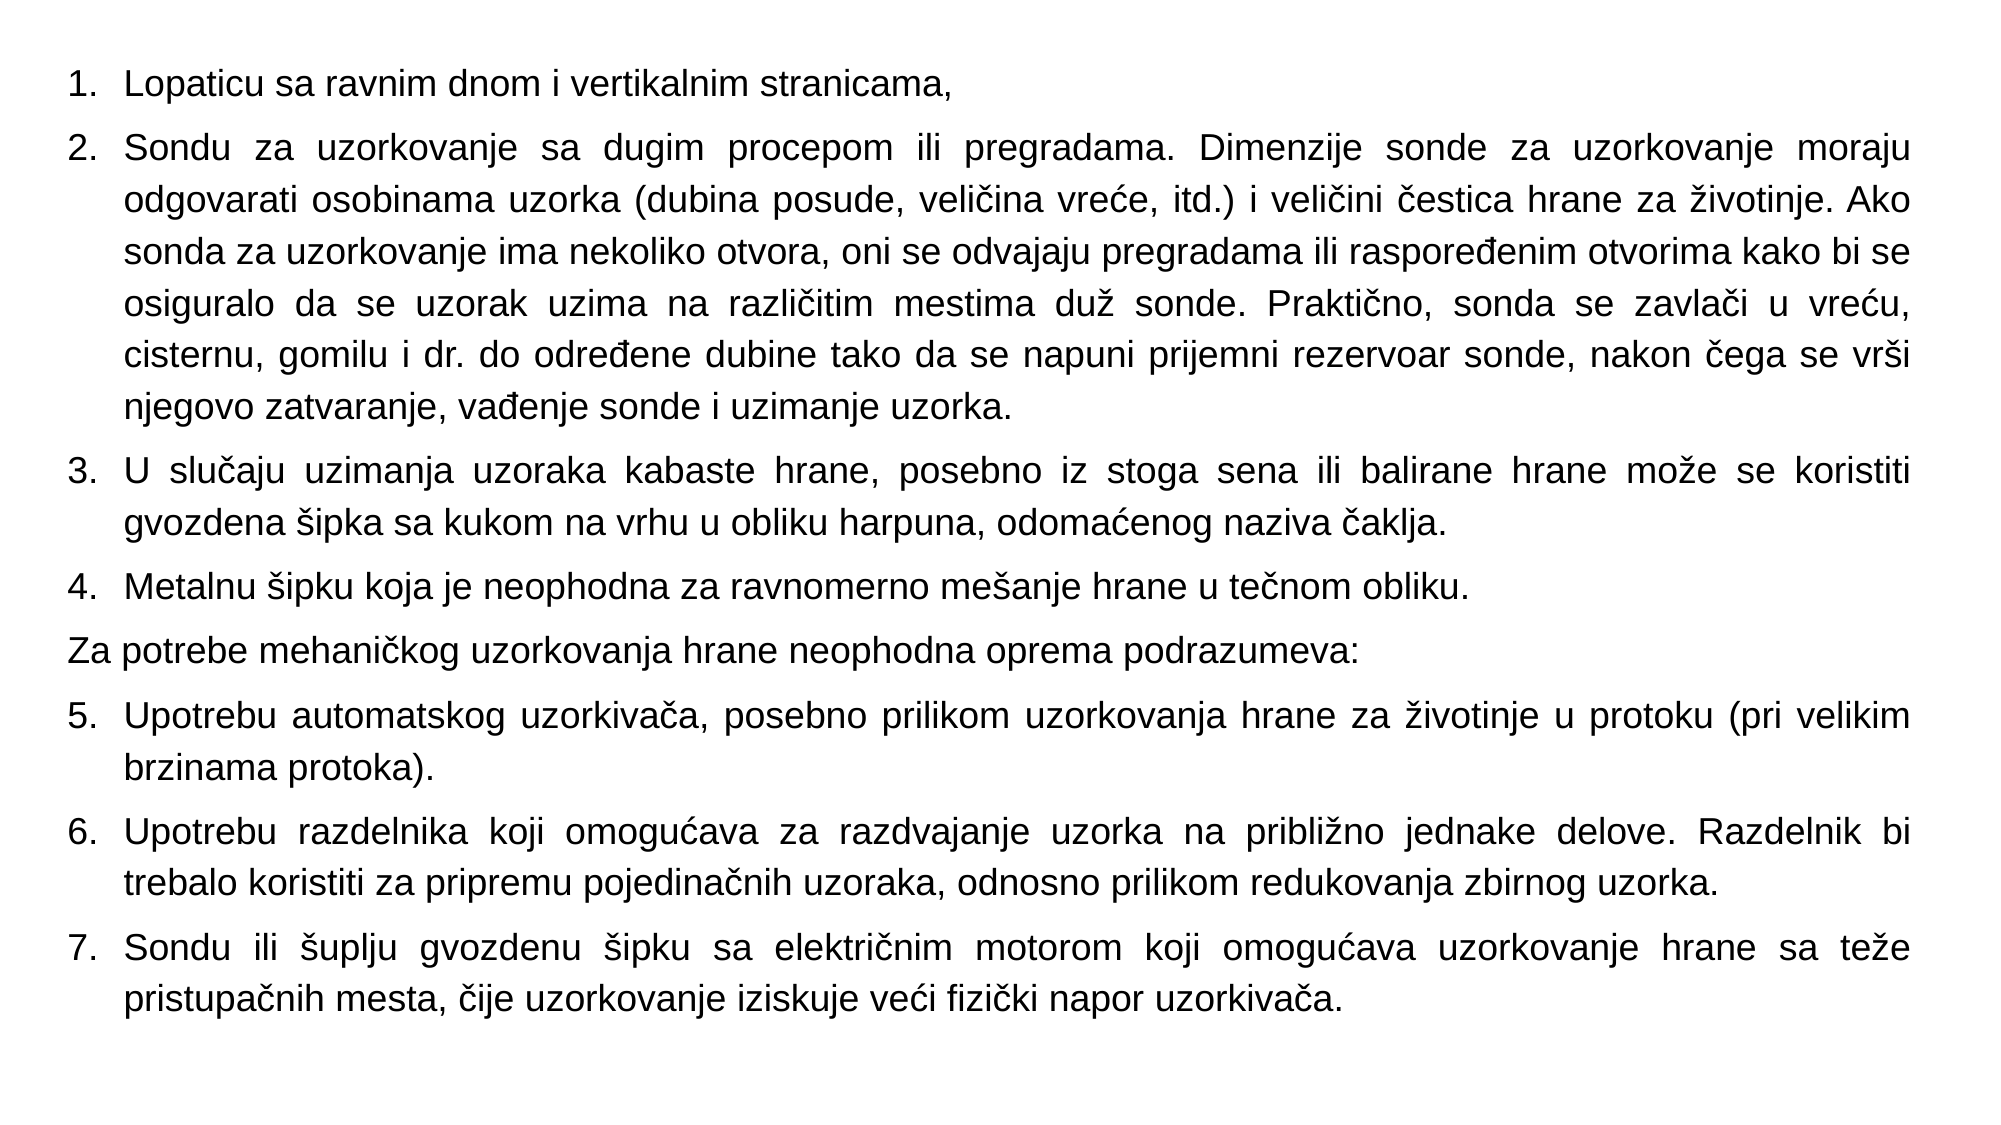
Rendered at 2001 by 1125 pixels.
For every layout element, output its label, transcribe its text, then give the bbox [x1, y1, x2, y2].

text_box Lopaticu sa ravnim dnom i vertikalnim stranicama, Sondu za uzorkovanje sa dugim procepom ili pregradama. Dimenzije sonde za uzorkovanje moraju odgovarati osobinama uzorka (dubina posude, veličina vreće, itd.) i veličini čestica hrane za životinje. Ako sonda za uzorkovanje ima nekoliko otvora, oni se odvajaju pregradama ili raspoređenim otvorima kako bi se osiguralo da se uzorak uzima na različitim mestima duž sonde. Praktično, sonda se zavlači u vreću, cisternu, gomilu i dr. do određene dubine tako da se napuni prijemni rezervoar sonde, nakon čega se vrši njegovo zatvaranje, vađenje sonde i uzimanje uzorka. U slučaju uzimanja uzoraka kabaste hrane, posebno iz stoga sena ili balirane hrane može se koristiti gvozdena šipka sa kukom na vrhu u obliku harpuna, odomaćenog naziva čaklja. Metalnu šipku koja je neophodna za ravnomerno mešanje hrane u tečnom obliku. Za potrebe mehaničkog uzorkovanja hrane neophodna oprema podrazumeva: Upotrebu automatskog uzorkivača, posebno prilikom uzorkovanja hrane za životinje u protoku (pri velikim brzinama protoka). Upotrebu razdelnika koji omogućava za razdvajanje uzorka na približno jednake delove. Razdelnik bi trebalo koristiti za pripremu pojedinačnih uzoraka, odnosno prilikom redukovanja zbirnog uzorka. Sondu ili šuplju gvozdenu šipku sa električnim motorom koji omogućava uzorkovanje hrane sa teže pristupačnih mesta, čije uzorkovanje iziskuje veći fizički napor uzorkivača. [52, 44, 1926, 1027]
